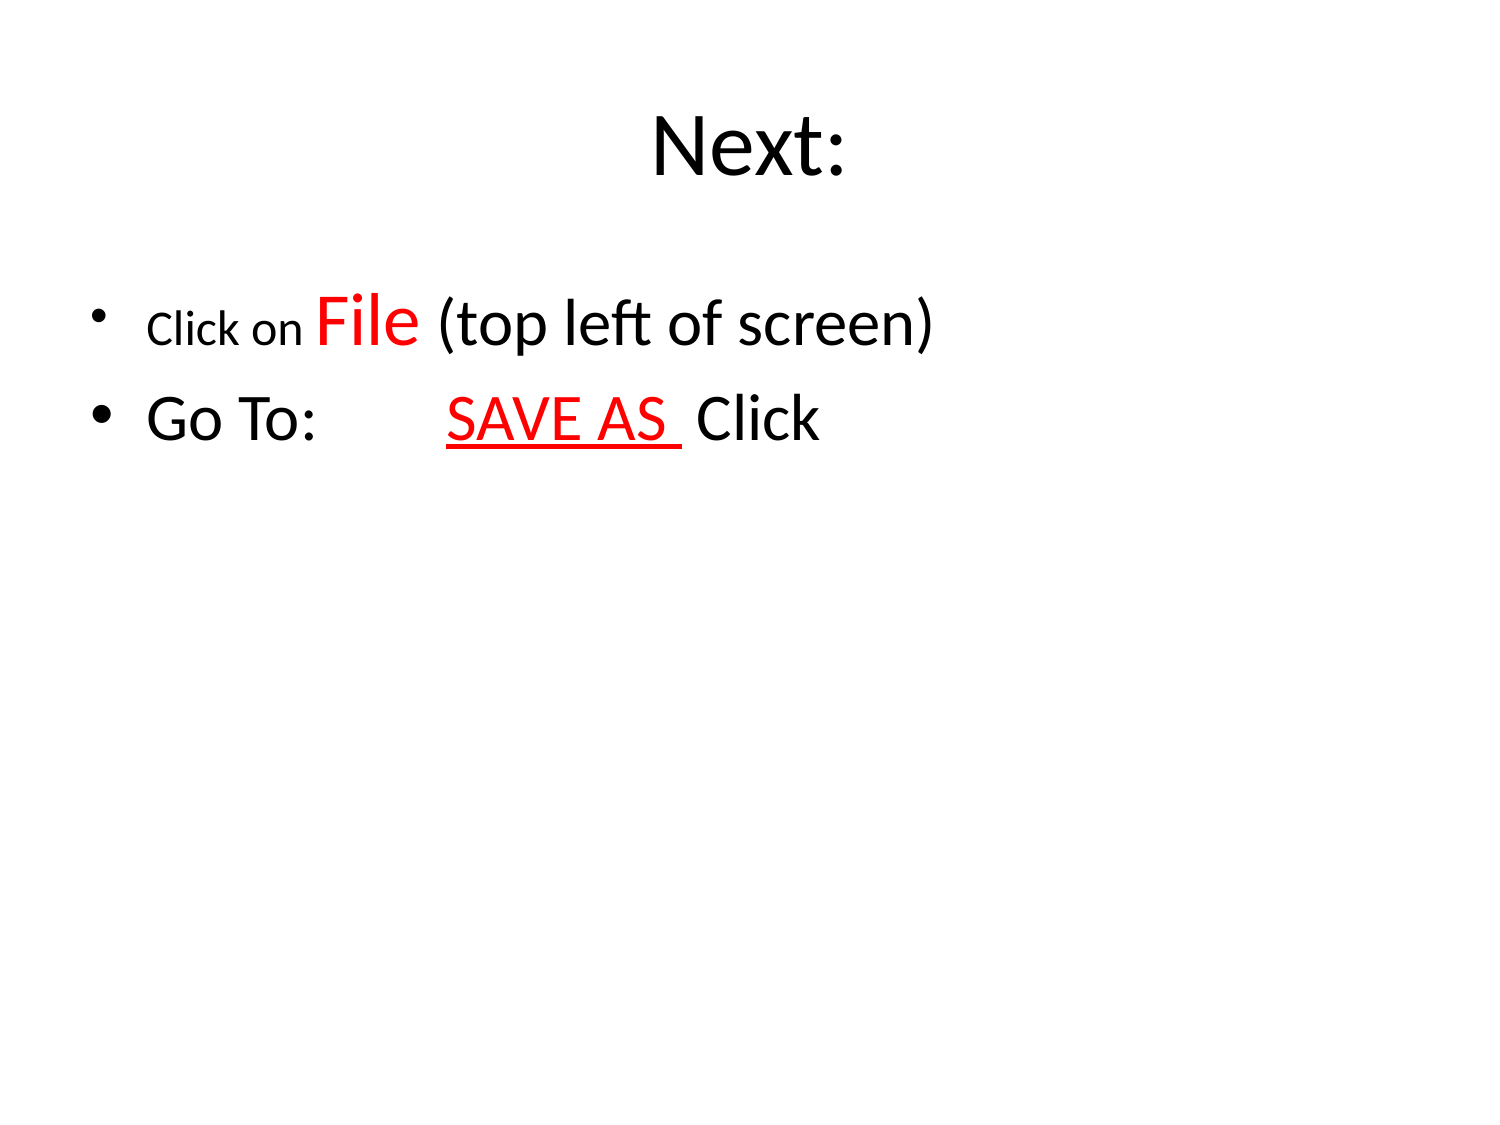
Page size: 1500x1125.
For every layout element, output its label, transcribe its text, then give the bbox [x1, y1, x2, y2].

list Click on File (top left of screen) Go To: SAVE AS Click [75, 262, 1425, 1005]
title Next: [75, 45, 1425, 233]
